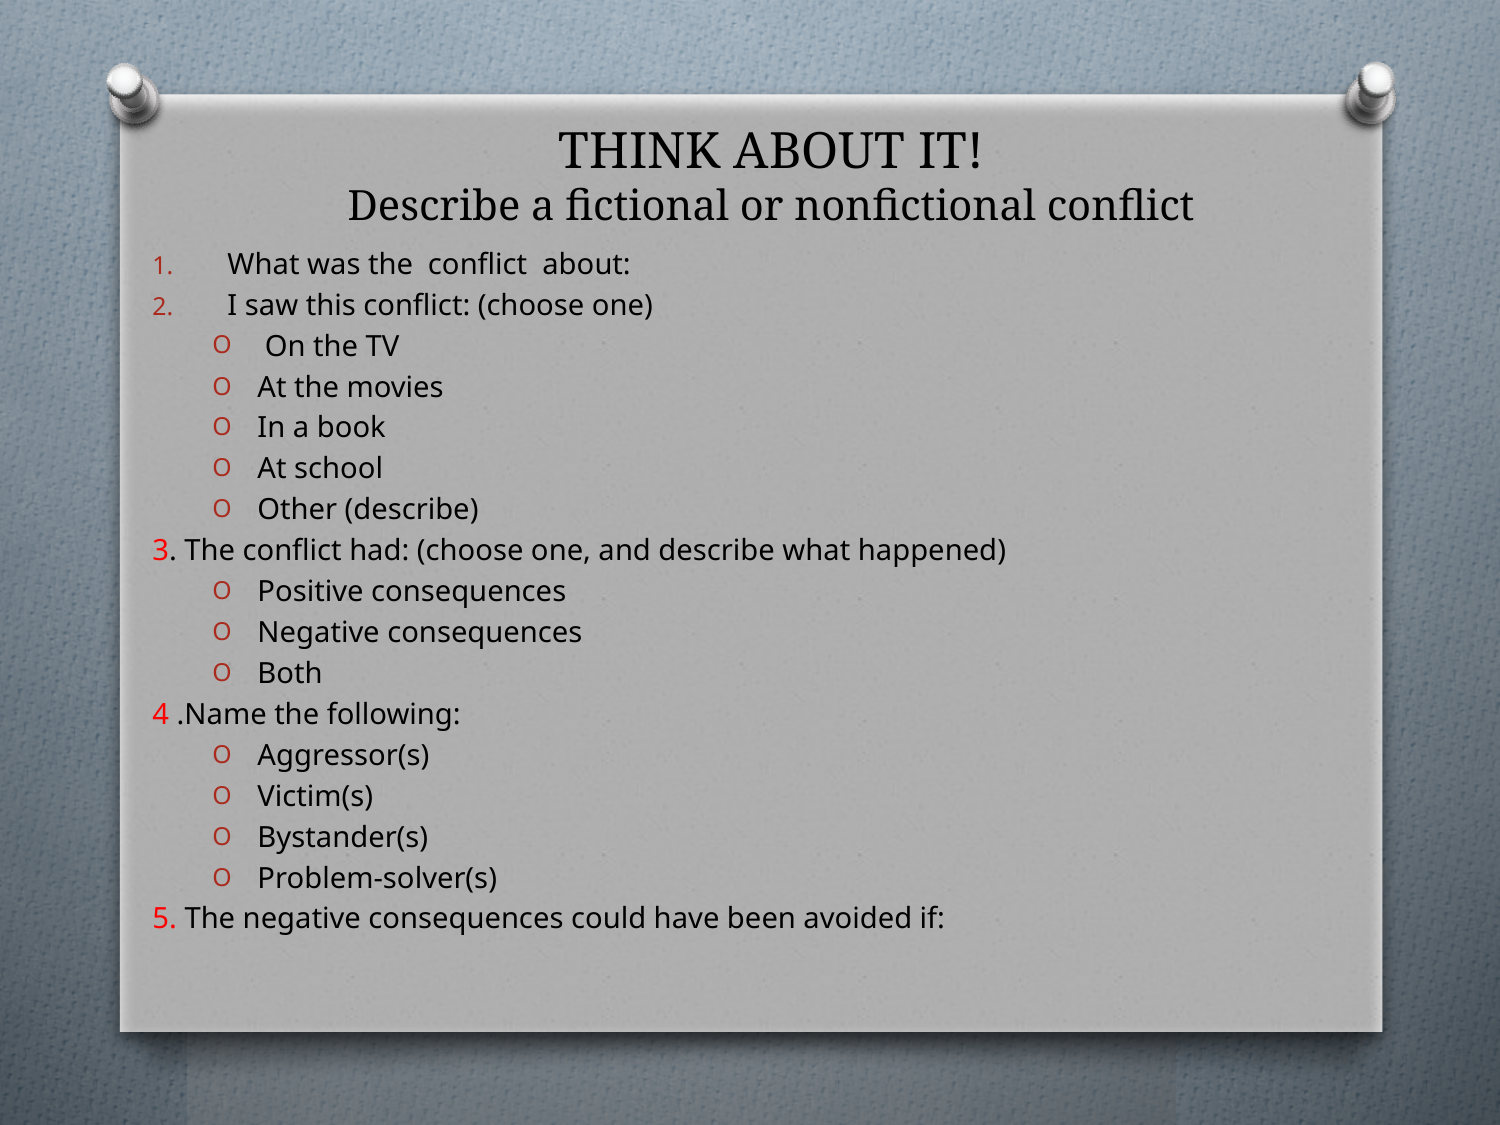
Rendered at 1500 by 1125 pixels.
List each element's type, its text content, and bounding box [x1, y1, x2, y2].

list What was the conflict about: I saw this conflict: (choose one) On the TV At the movies In a book At school Other (describe) 3. The conflict had: (choose one, and describe what happened) Positive consequences Negative consequences Both 4 .Name the following: Aggressor(s) Victim(s) Bystander(s) Problem-solver(s) 5. The negative consequences could have been avoided if: [137, 237, 1363, 1013]
title THINK ABOUT IT! Describe a fictional or nonfictional conflict [212, 99, 1331, 237]
picture [1317, 35, 1439, 156]
picture [75, 29, 198, 153]
